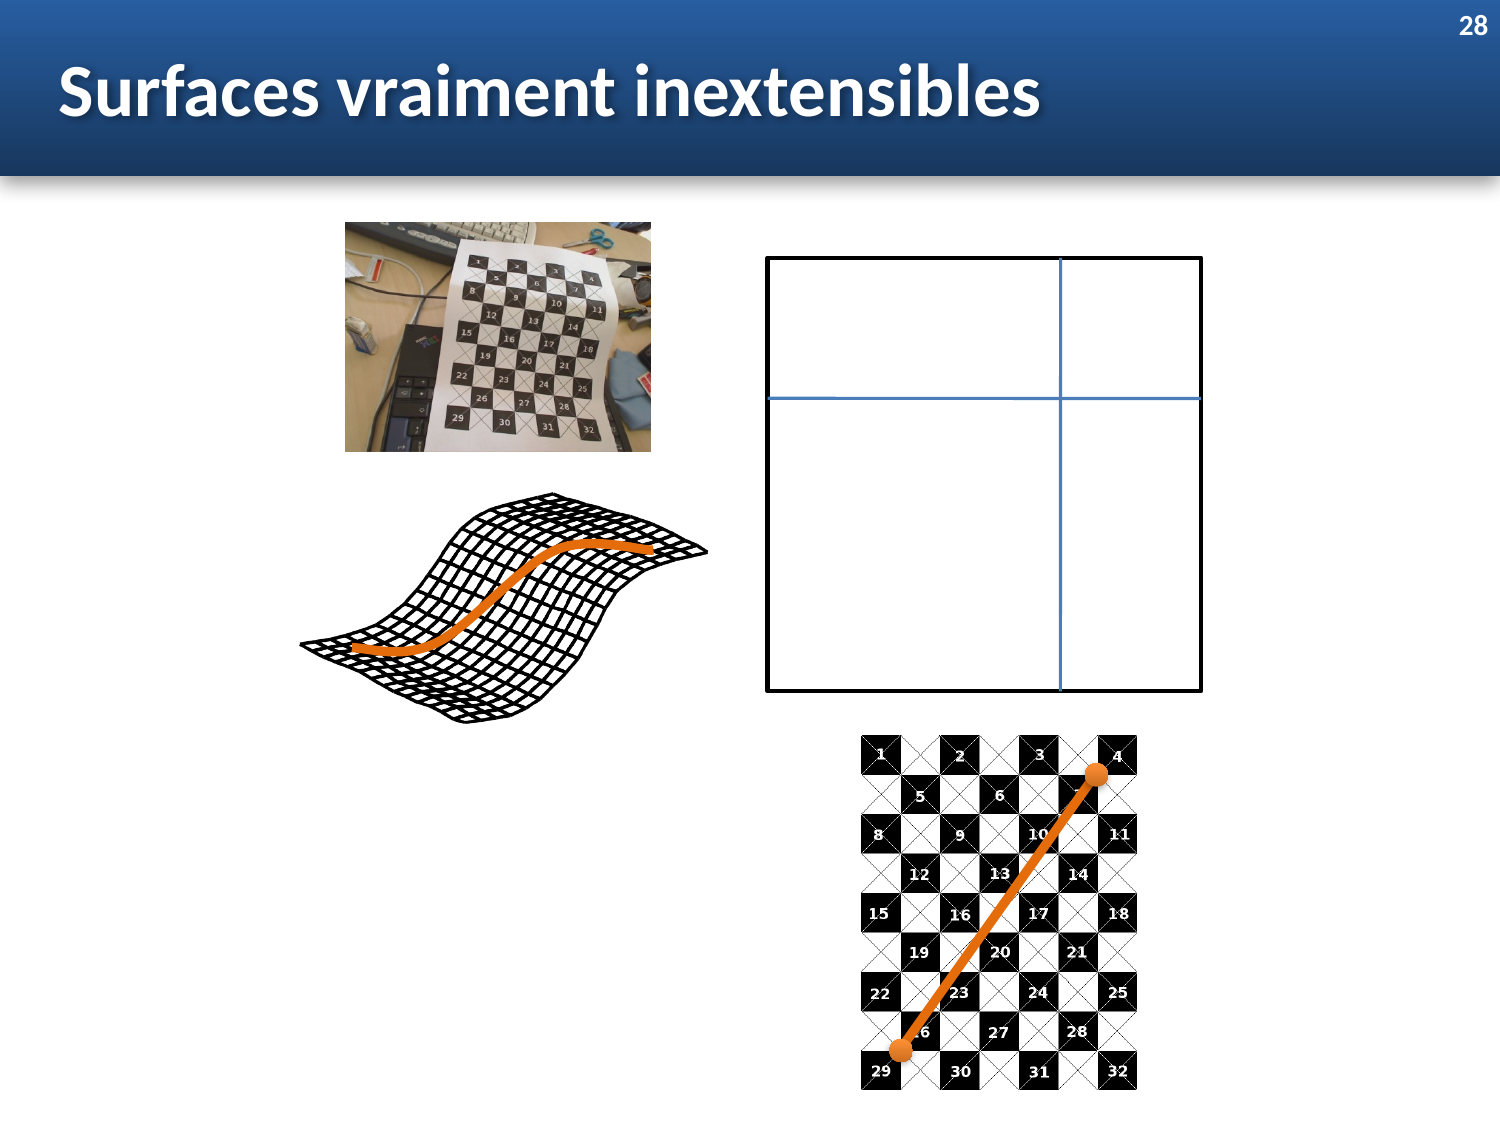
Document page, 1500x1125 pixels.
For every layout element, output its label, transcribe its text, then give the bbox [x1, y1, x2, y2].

picture [345, 222, 651, 452]
slide_number 28 [1364, 0, 1500, 60]
picture [861, 1012, 1137, 1091]
picture [298, 491, 710, 724]
picture [861, 735, 1137, 814]
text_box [858, 814, 1137, 1012]
list Surfaces vraiment inextensibles [0, 0, 1500, 173]
text_box [765, 256, 1203, 693]
